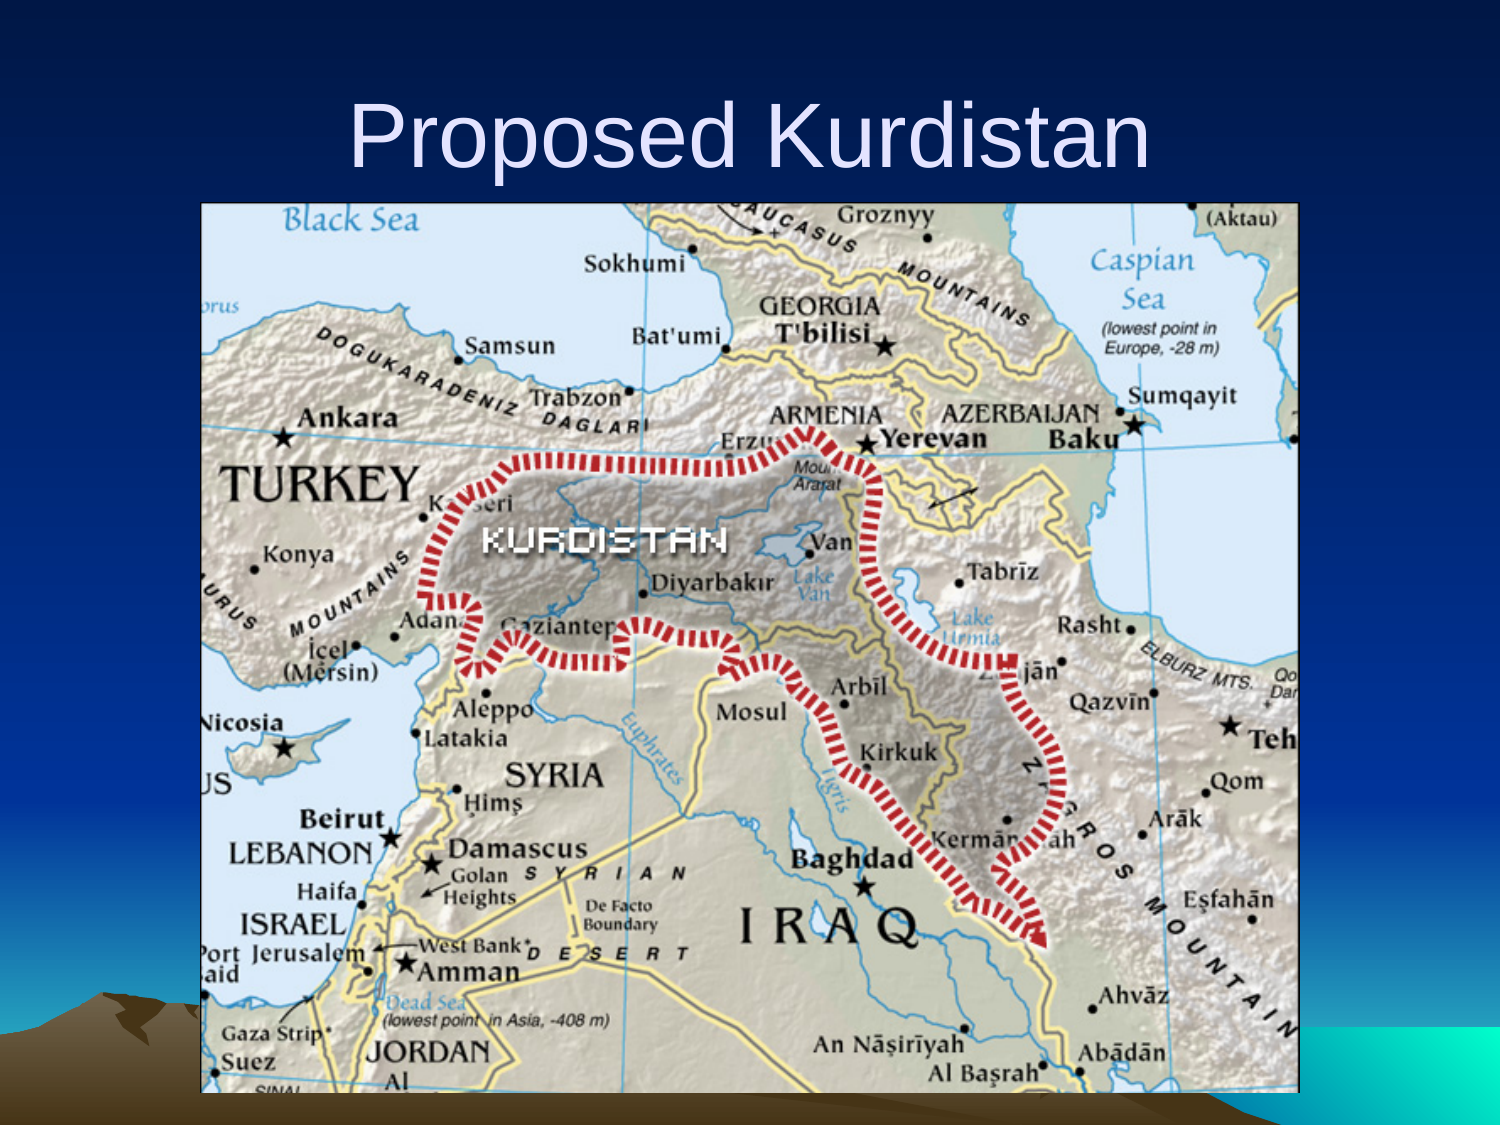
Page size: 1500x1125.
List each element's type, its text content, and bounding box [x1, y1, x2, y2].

picture [199, 201, 1301, 1094]
title Proposed Kurdistan [74, 37, 1426, 226]
